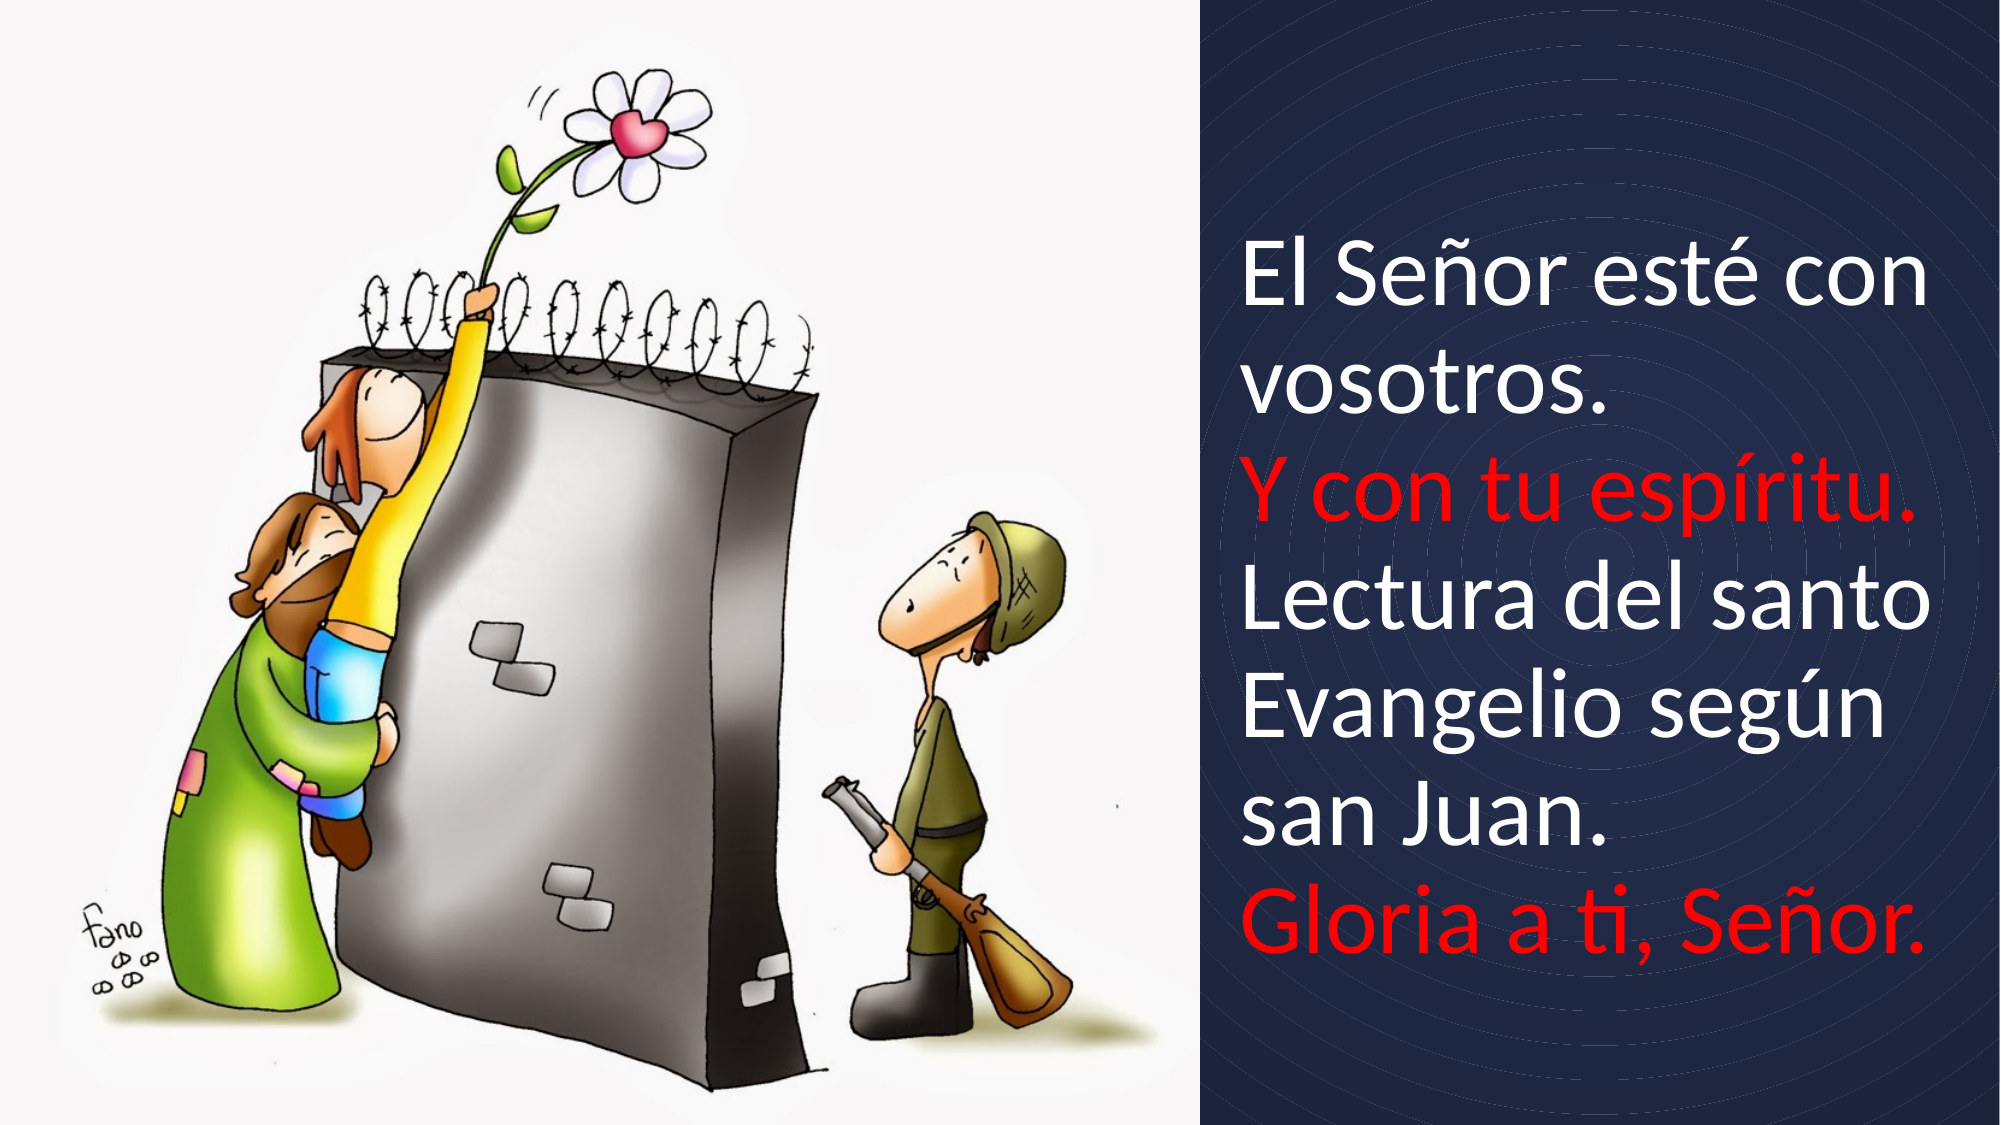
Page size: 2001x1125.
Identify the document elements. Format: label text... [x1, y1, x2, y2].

title El Señor esté con vosotros. Y con tu espíritu. Lectura del santo Evangelio según san Juan. Gloria a ti, Señor. [1224, 42, 1969, 1083]
picture [0, 0, 1200, 1125]
